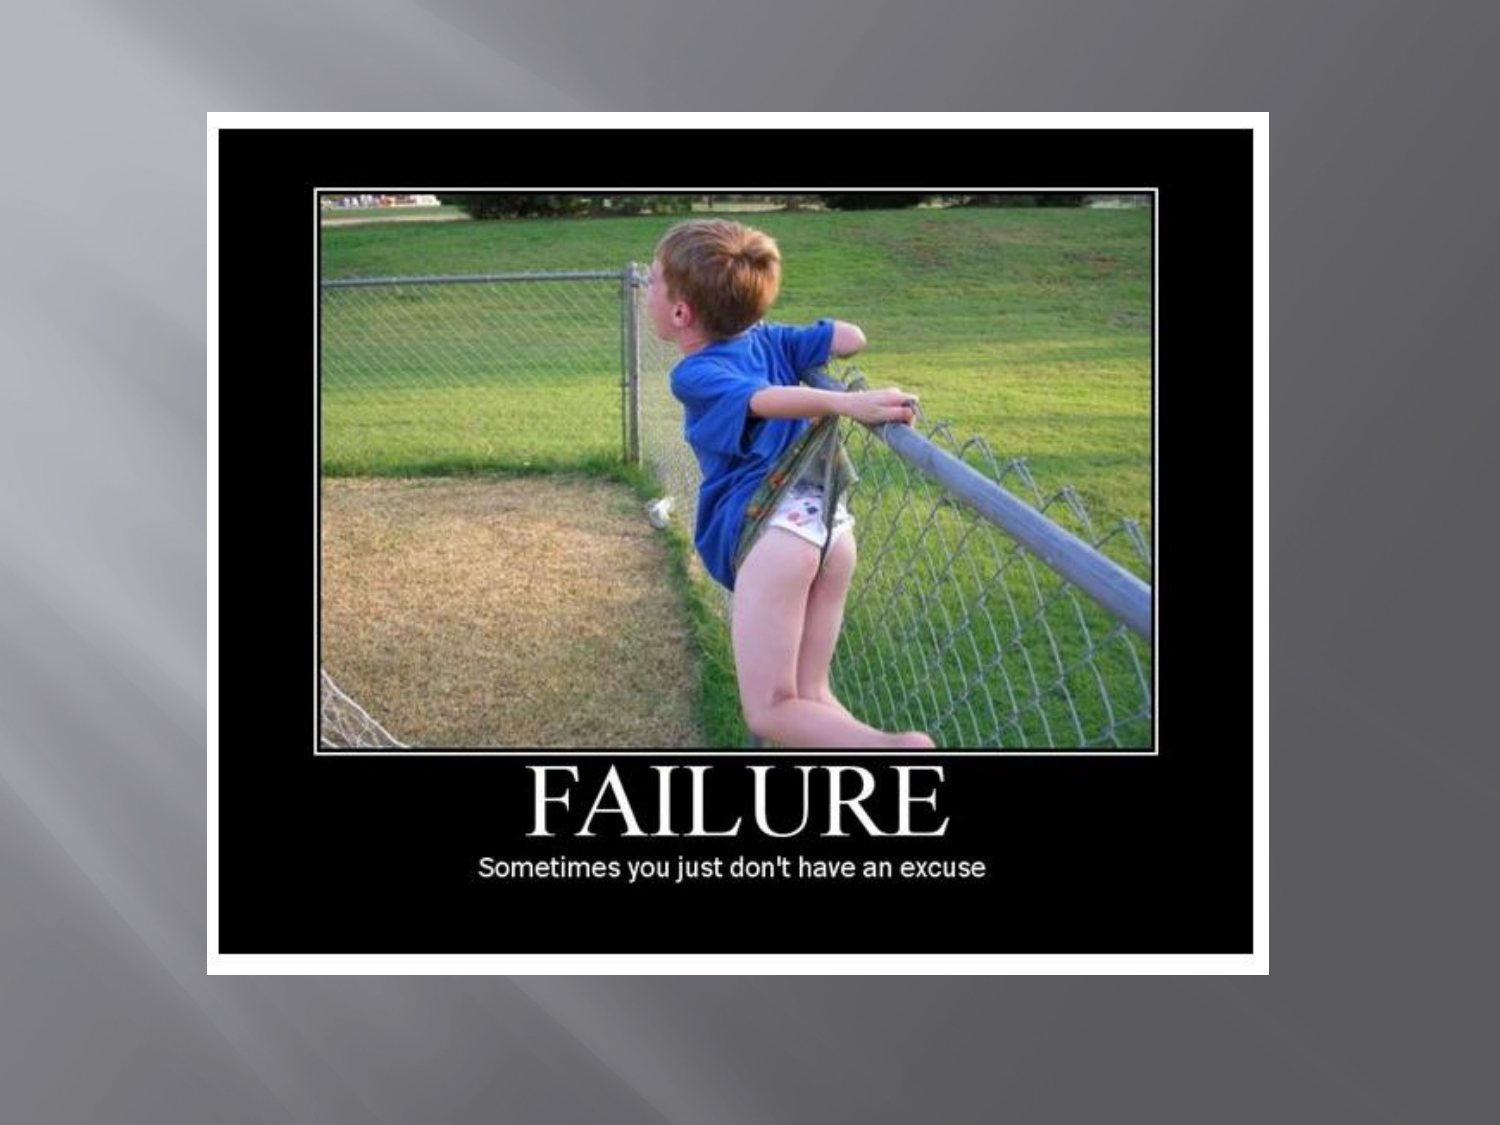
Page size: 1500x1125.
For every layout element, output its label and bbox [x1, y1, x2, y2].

picture [207, 112, 1269, 976]
